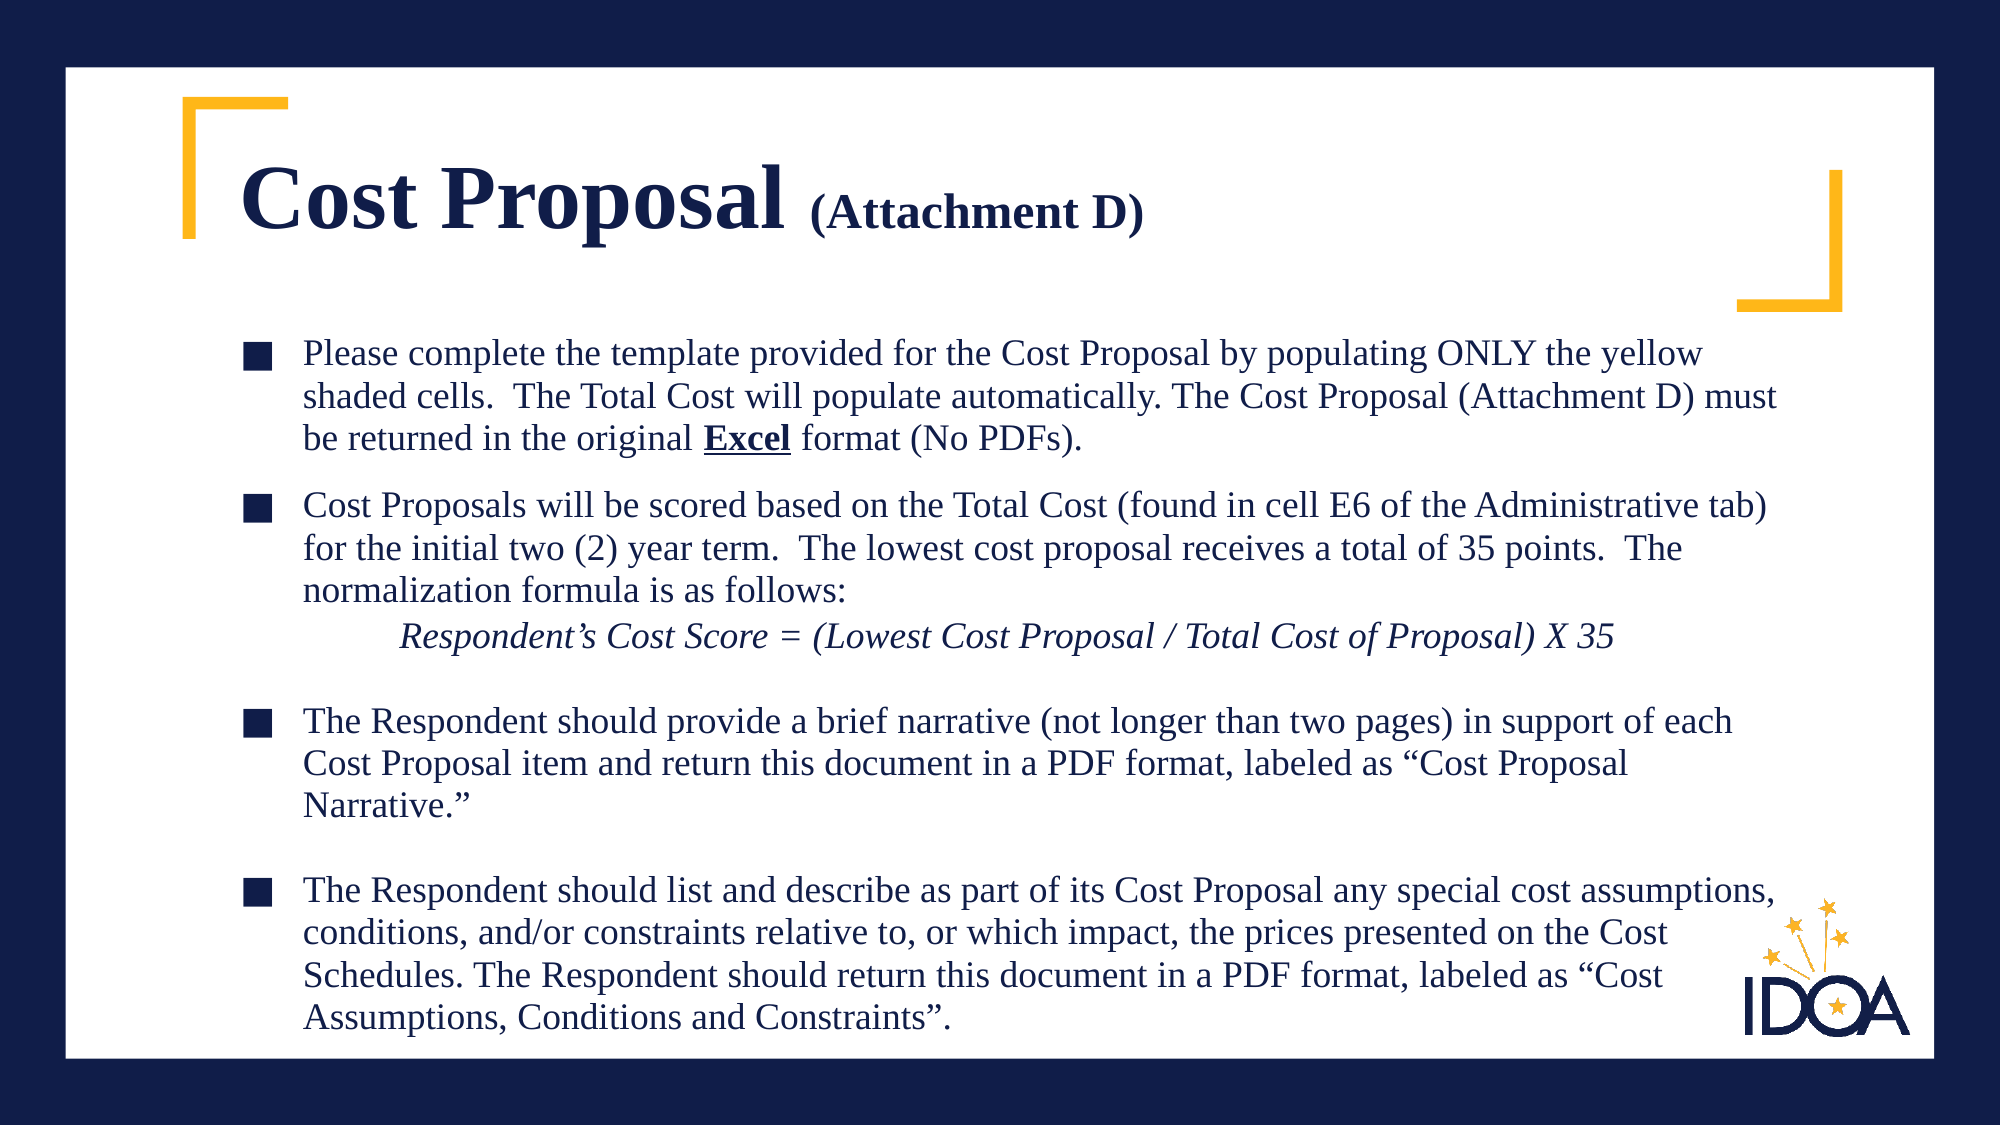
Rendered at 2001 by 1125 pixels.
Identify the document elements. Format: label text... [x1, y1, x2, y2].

title Cost Proposal (Attachment D) [225, 142, 1800, 279]
list Please complete the template provided for the Cost Proposal by populating ONLY the yellow shaded cells. The Total Cost will populate automatically. The Cost Proposal (Attachment D) must be returned in the original Excel format (No PDFs). Cost Proposals will be scored based on the Total Cost (found in cell E6 of the Administrative tab) for the initial two (2) year term. The lowest cost proposal receives a total of 35 points. The normalization formula is as follows: Respondent’s Cost Score = (Lowest Cost Proposal / Total Cost of Proposal) X 35 The Respondent should provide a brief narrative (not longer than two pages) in support of each Cost Proposal item and return this document in a PDF format, labeled as “Cost Proposal Narrative.” The Respondent should list and describe as part of its Cost Proposal any special cost assumptions, conditions, and/or constraints relative to, or which impact, the prices presented on the Cost Schedules. The Respondent should return this document in a PDF format, labeled as “Cost Assumptions, Conditions and Constraints”. [225, 324, 1800, 801]
picture [1702, 857, 1959, 1114]
